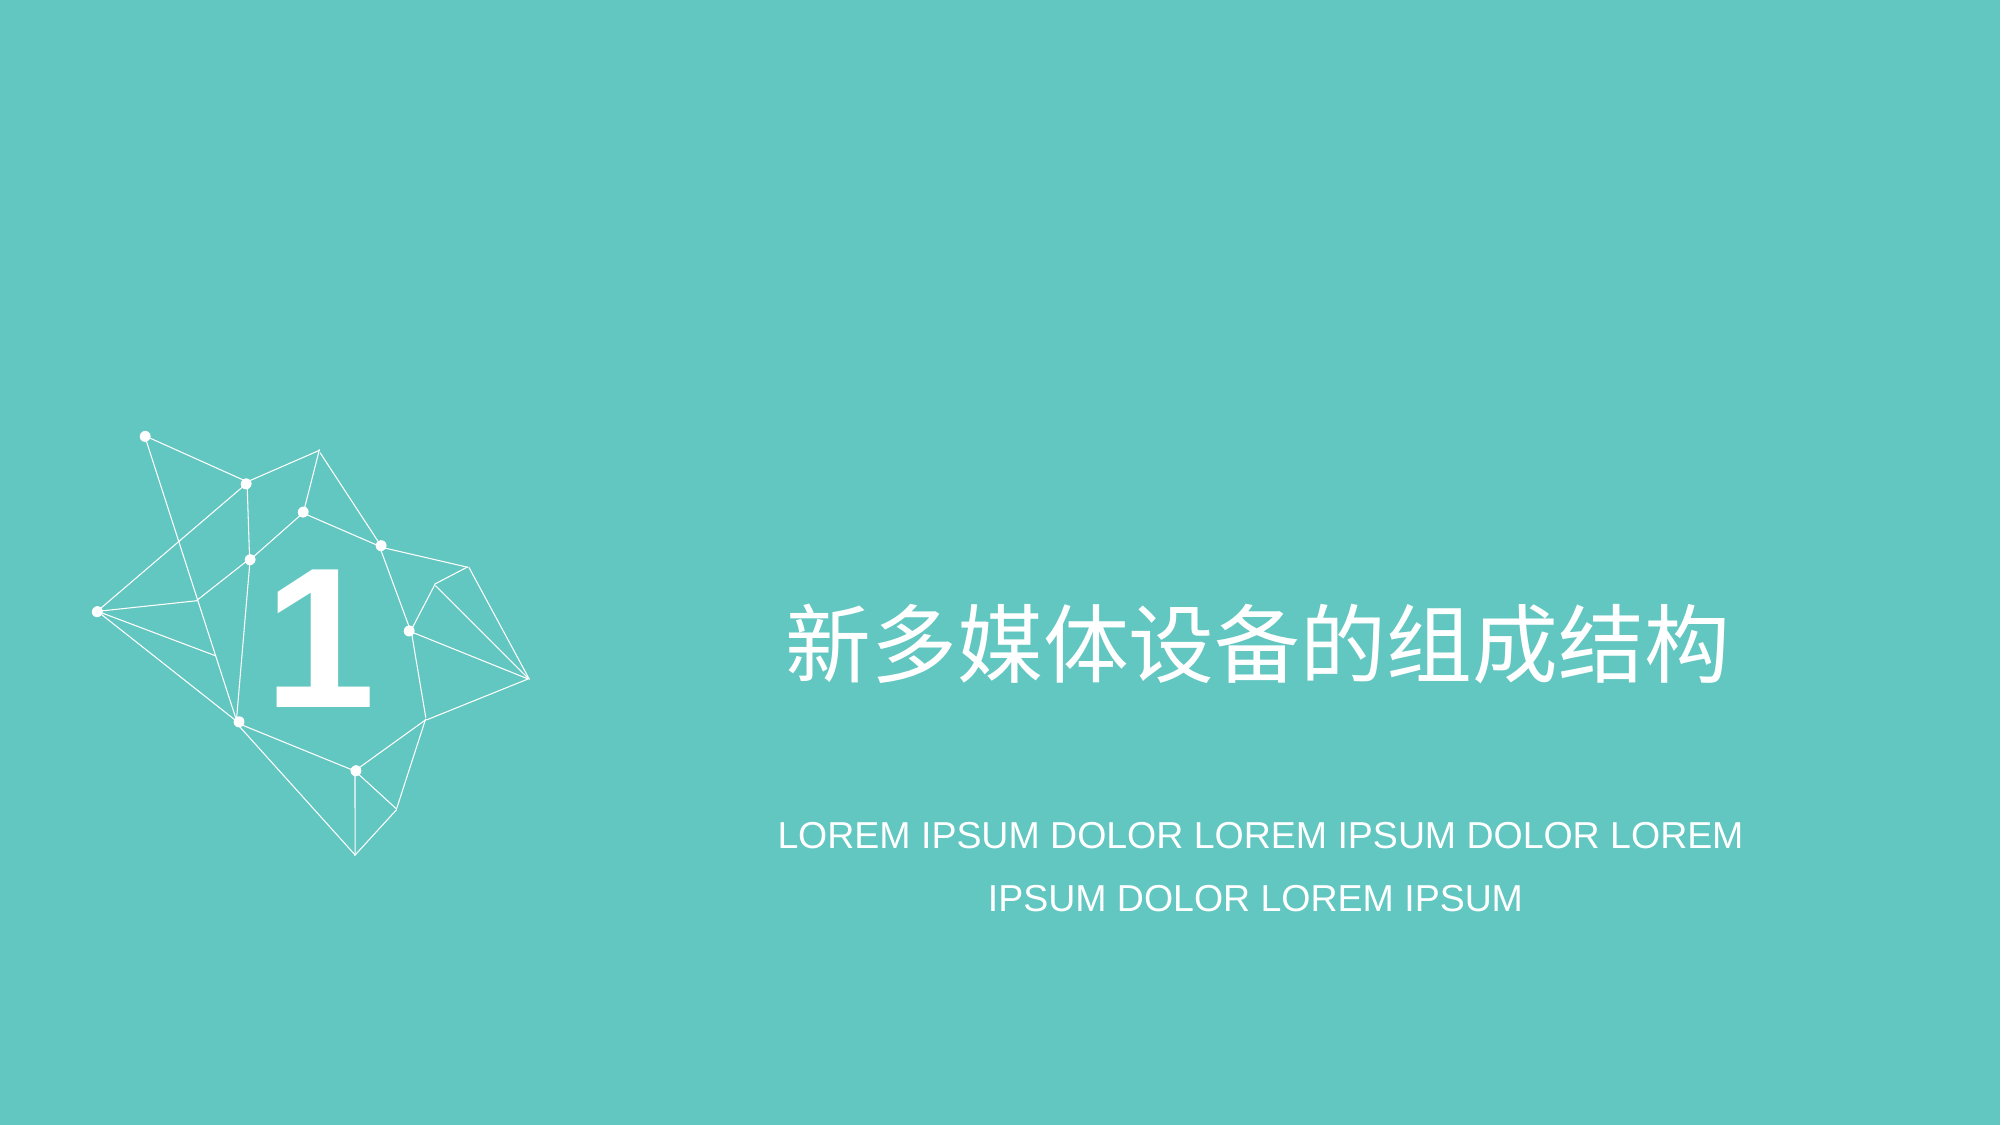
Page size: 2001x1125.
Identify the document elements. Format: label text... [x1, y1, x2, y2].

text_box 1 [249, 518, 414, 777]
list LOREM IPSUM DOLOR LOREM IPSUM DOLOR LOREM IPSUM DOLOR LOREM IPSUM [704, 785, 1818, 936]
title 新多媒体设备的组成结构 [699, 439, 1818, 777]
